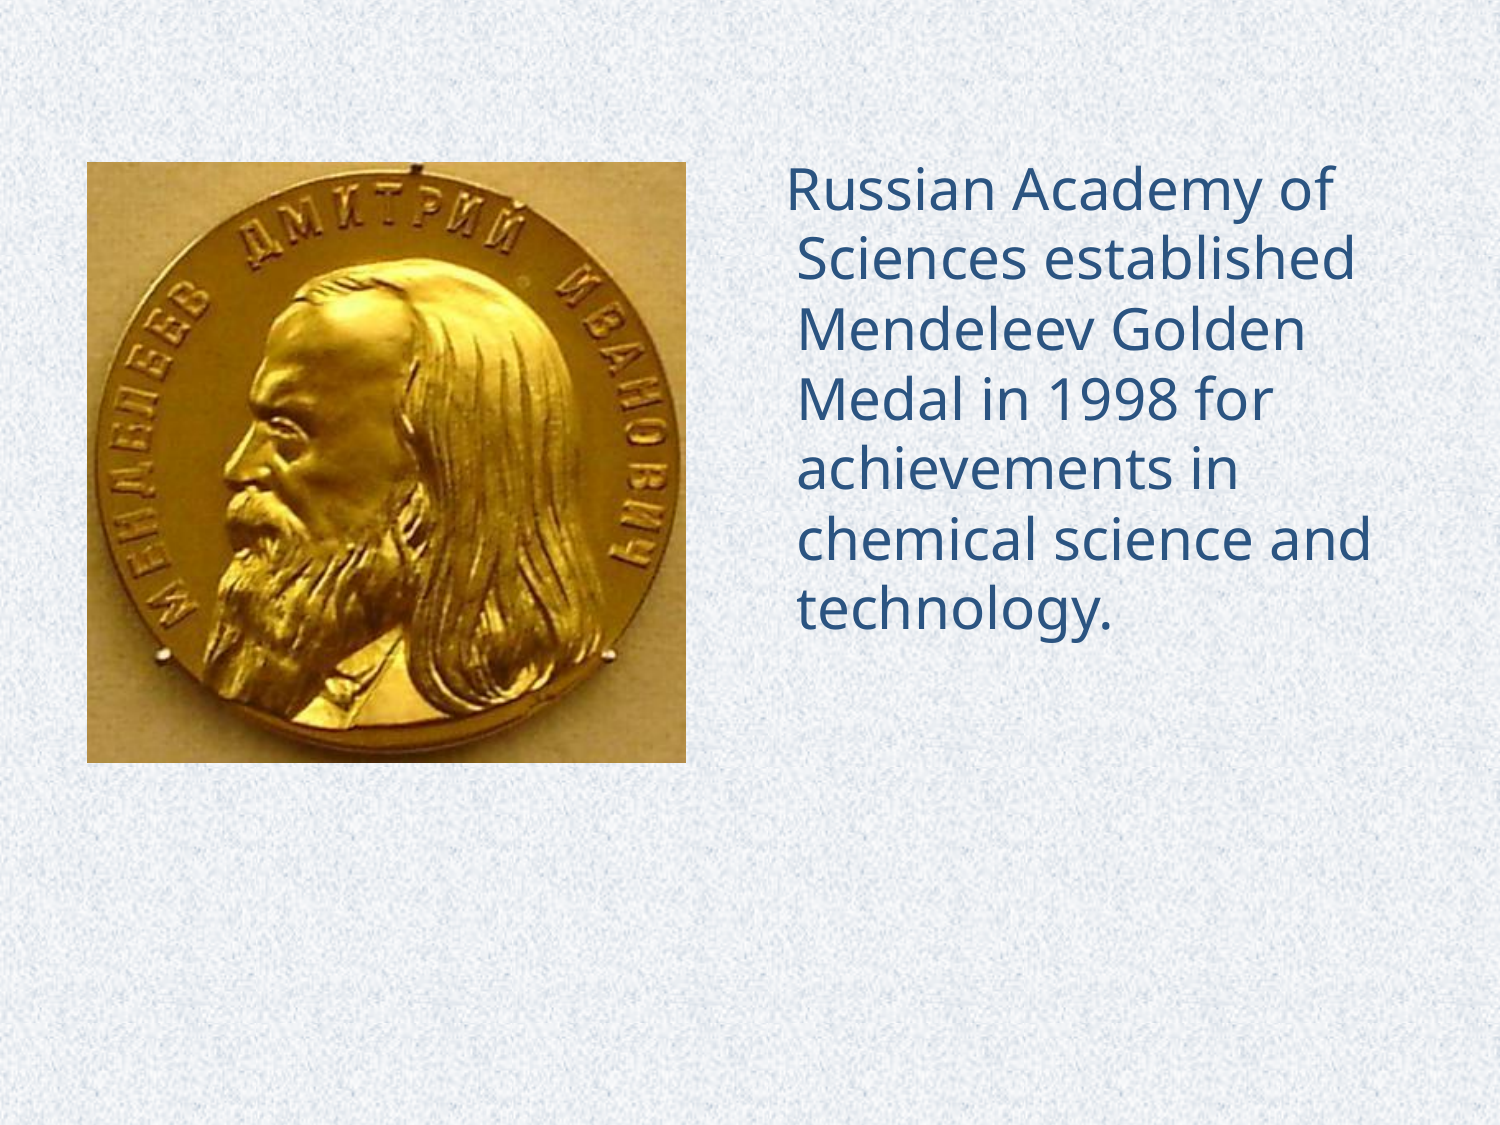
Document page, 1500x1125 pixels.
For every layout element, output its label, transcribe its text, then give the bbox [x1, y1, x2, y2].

list Russian Academy of Sciences established Mendeleev Golden Medal in 1998 for achievements in chemical science and technology. [724, 62, 1476, 1001]
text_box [87, 162, 686, 763]
